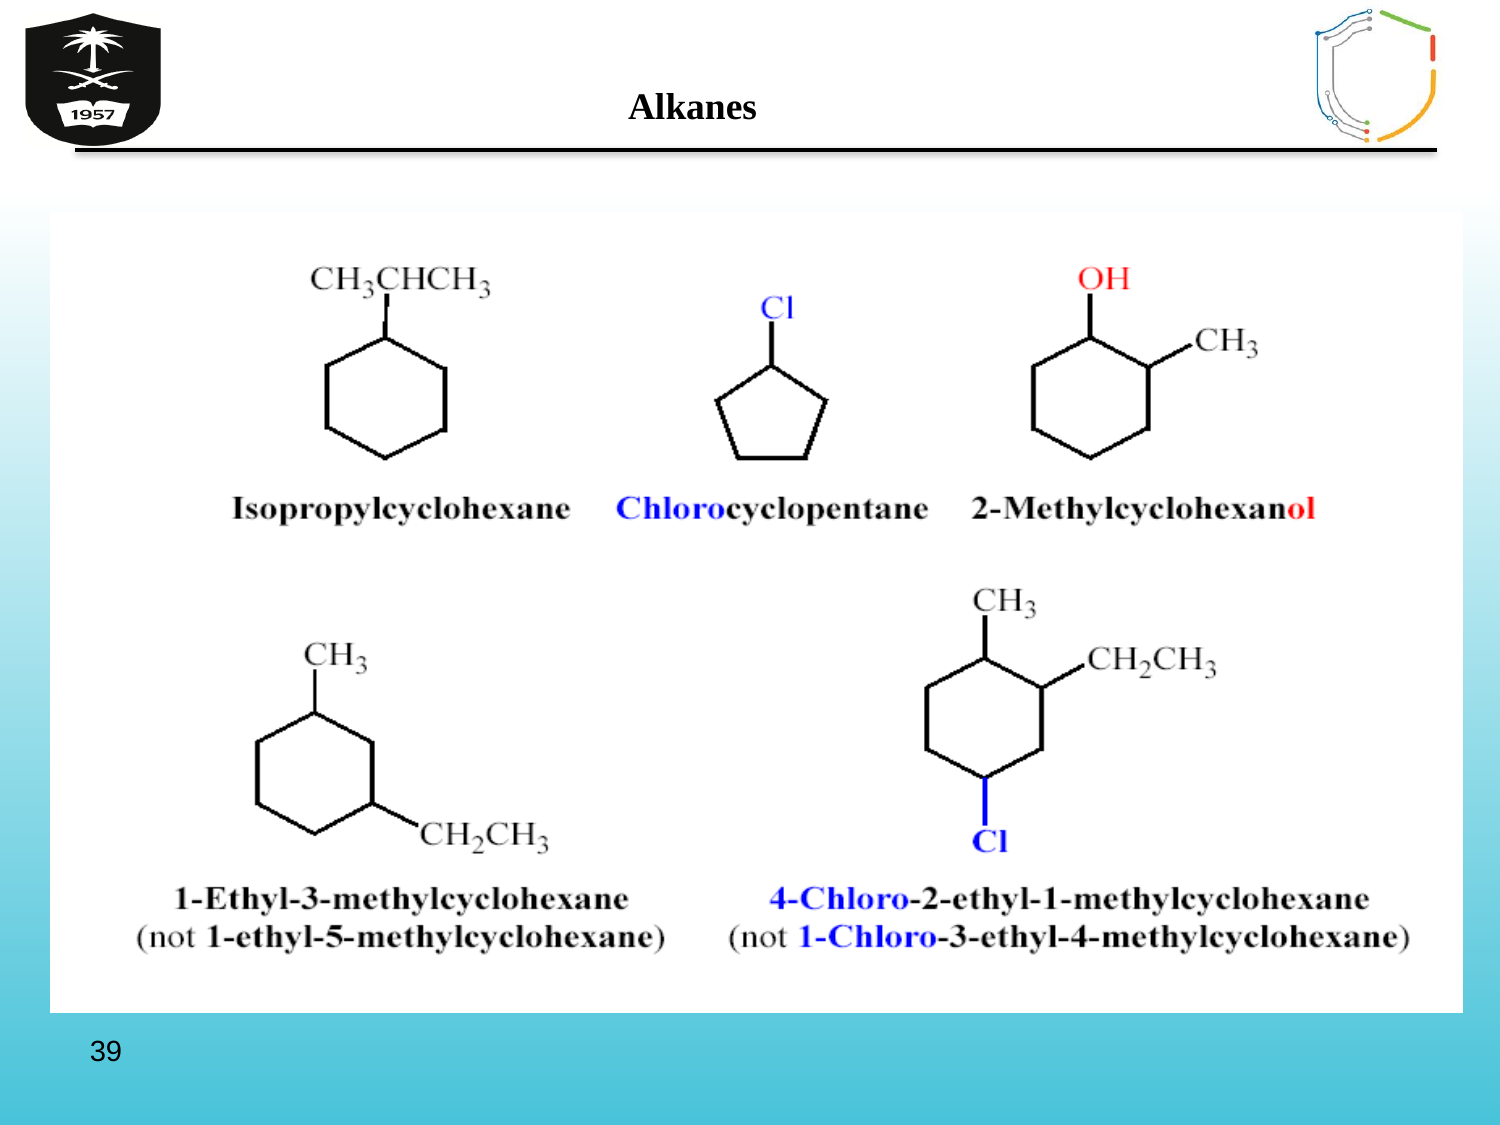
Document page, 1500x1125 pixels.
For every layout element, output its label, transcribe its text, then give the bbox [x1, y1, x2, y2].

picture [1287, 0, 1463, 165]
text_box 39 [75, 1024, 425, 1103]
picture [24, 12, 163, 151]
text_box Alkanes [613, 74, 773, 135]
picture [49, 212, 1463, 1013]
